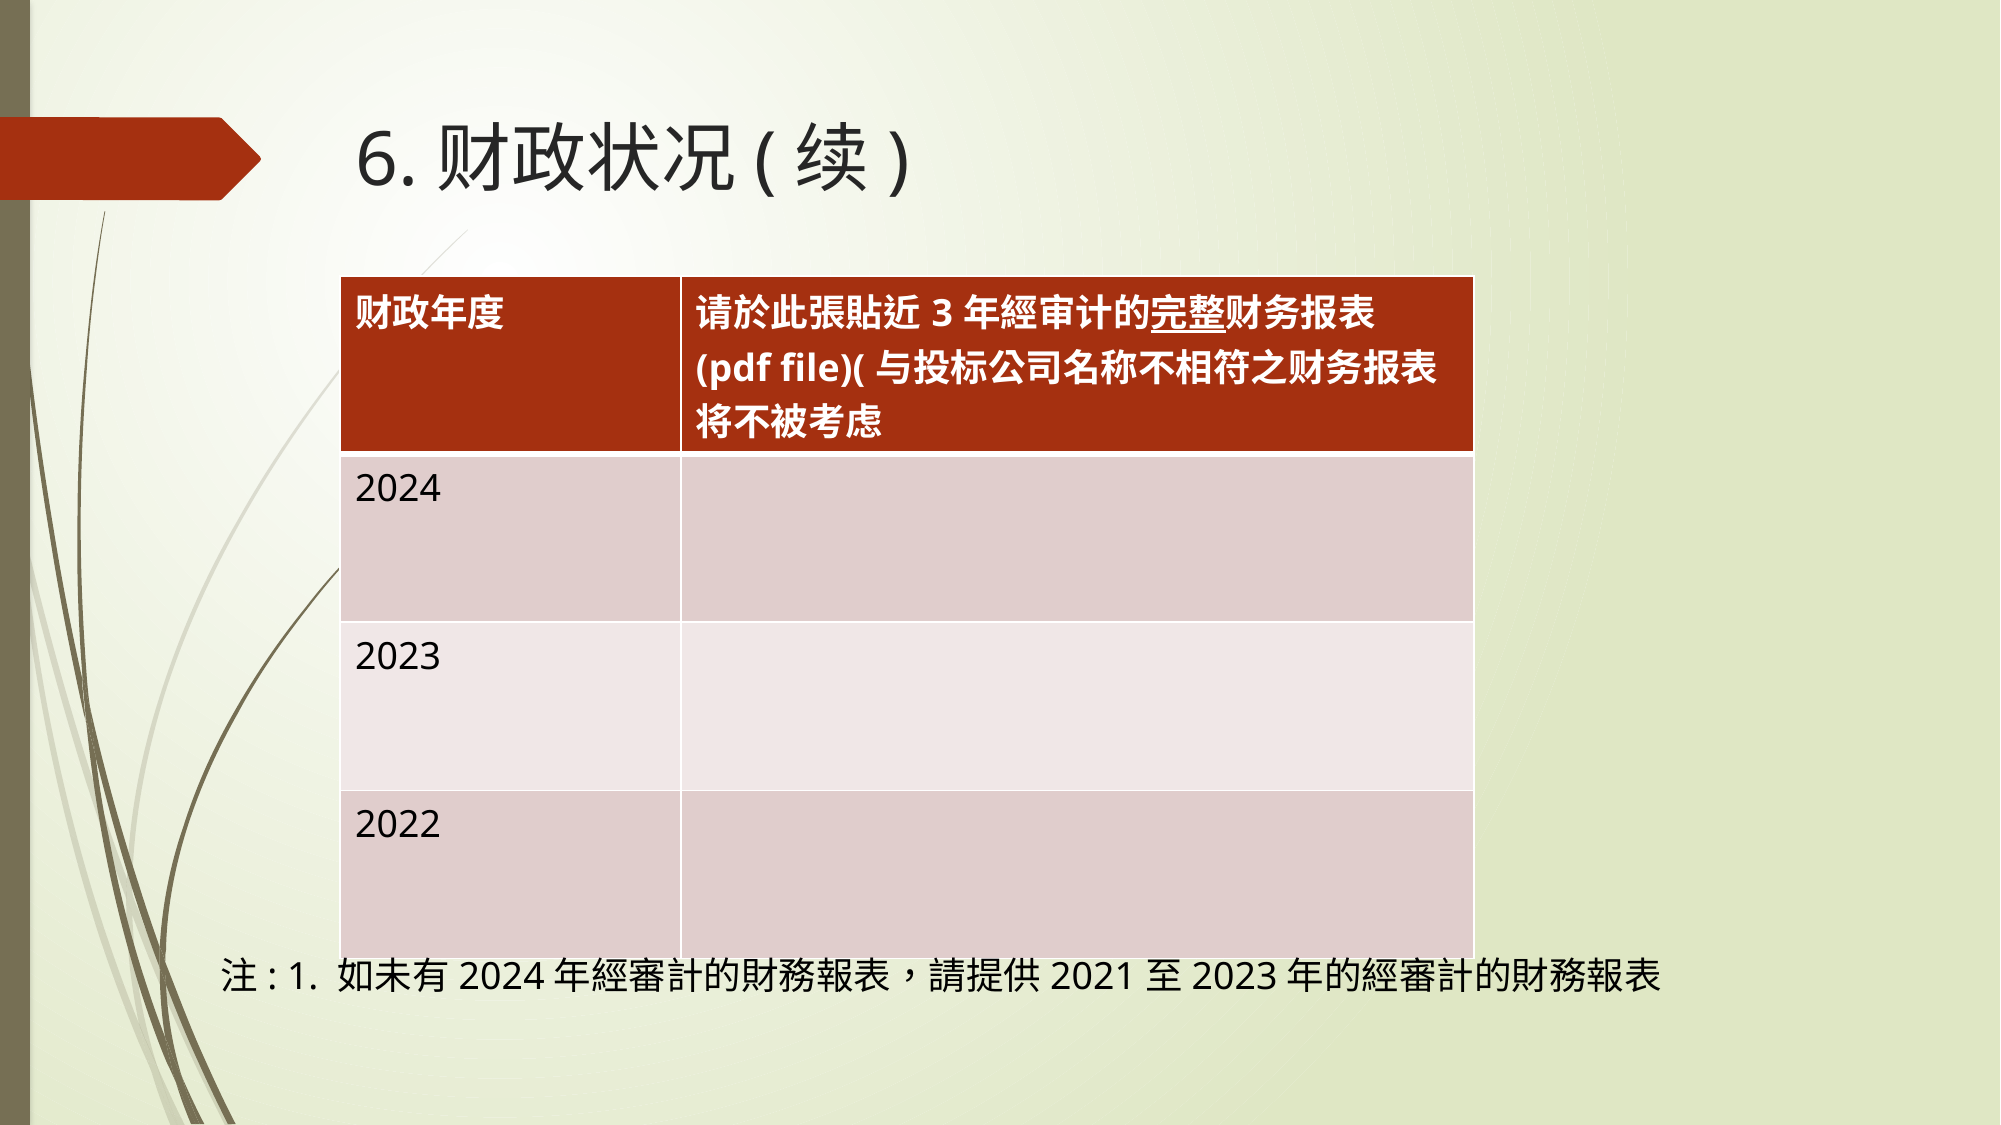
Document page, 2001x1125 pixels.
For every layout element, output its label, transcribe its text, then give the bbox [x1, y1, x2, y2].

table_cell [682, 791, 1473, 944]
table_header 请於此張貼近3年經审计的完整财务报表(pdf file)(与投标公司名称不相符之财务报表将不被考虑 [682, 277, 1473, 451]
table_cell [682, 457, 1473, 621]
table_cell 2024 [341, 457, 680, 621]
text_box 注: 1. 如未有2024年經審計的財務報表，請提供2021至2023年的經審計的財務報表 [206, 944, 1677, 1005]
table_cell [682, 623, 1473, 790]
table_cell 2022 [341, 791, 680, 944]
table_header 财政年度 [341, 277, 680, 451]
table_cell 2023 [341, 623, 680, 790]
title 6.财政状况(续) [340, 102, 1888, 313]
